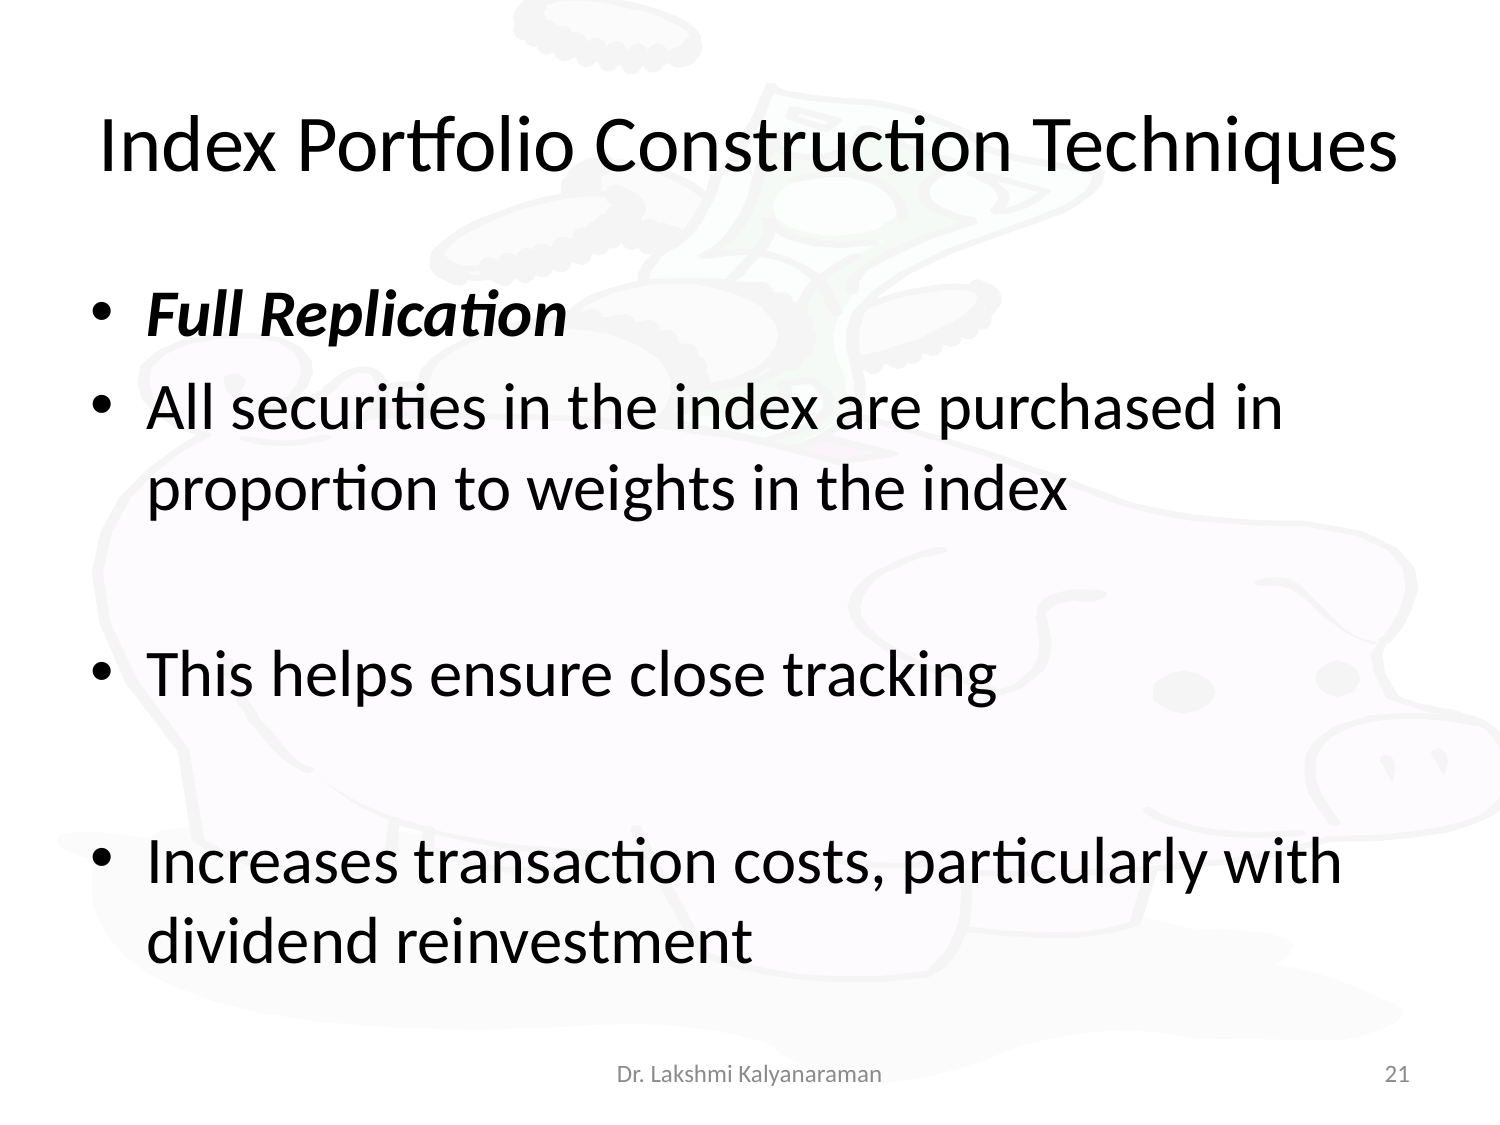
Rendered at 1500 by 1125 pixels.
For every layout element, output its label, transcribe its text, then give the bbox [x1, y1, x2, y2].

slide_number 21 [1074, 1042, 1425, 1103]
footer Dr. Lakshmi Kalyanaraman [512, 1042, 988, 1103]
title Index Portfolio Construction Techniques [75, 45, 1425, 233]
list Full Replication All securities in the index are purchased in proportion to weights in the index This helps ensure close tracking Increases transaction costs, particularly with dividend reinvestment [75, 262, 1425, 1005]
